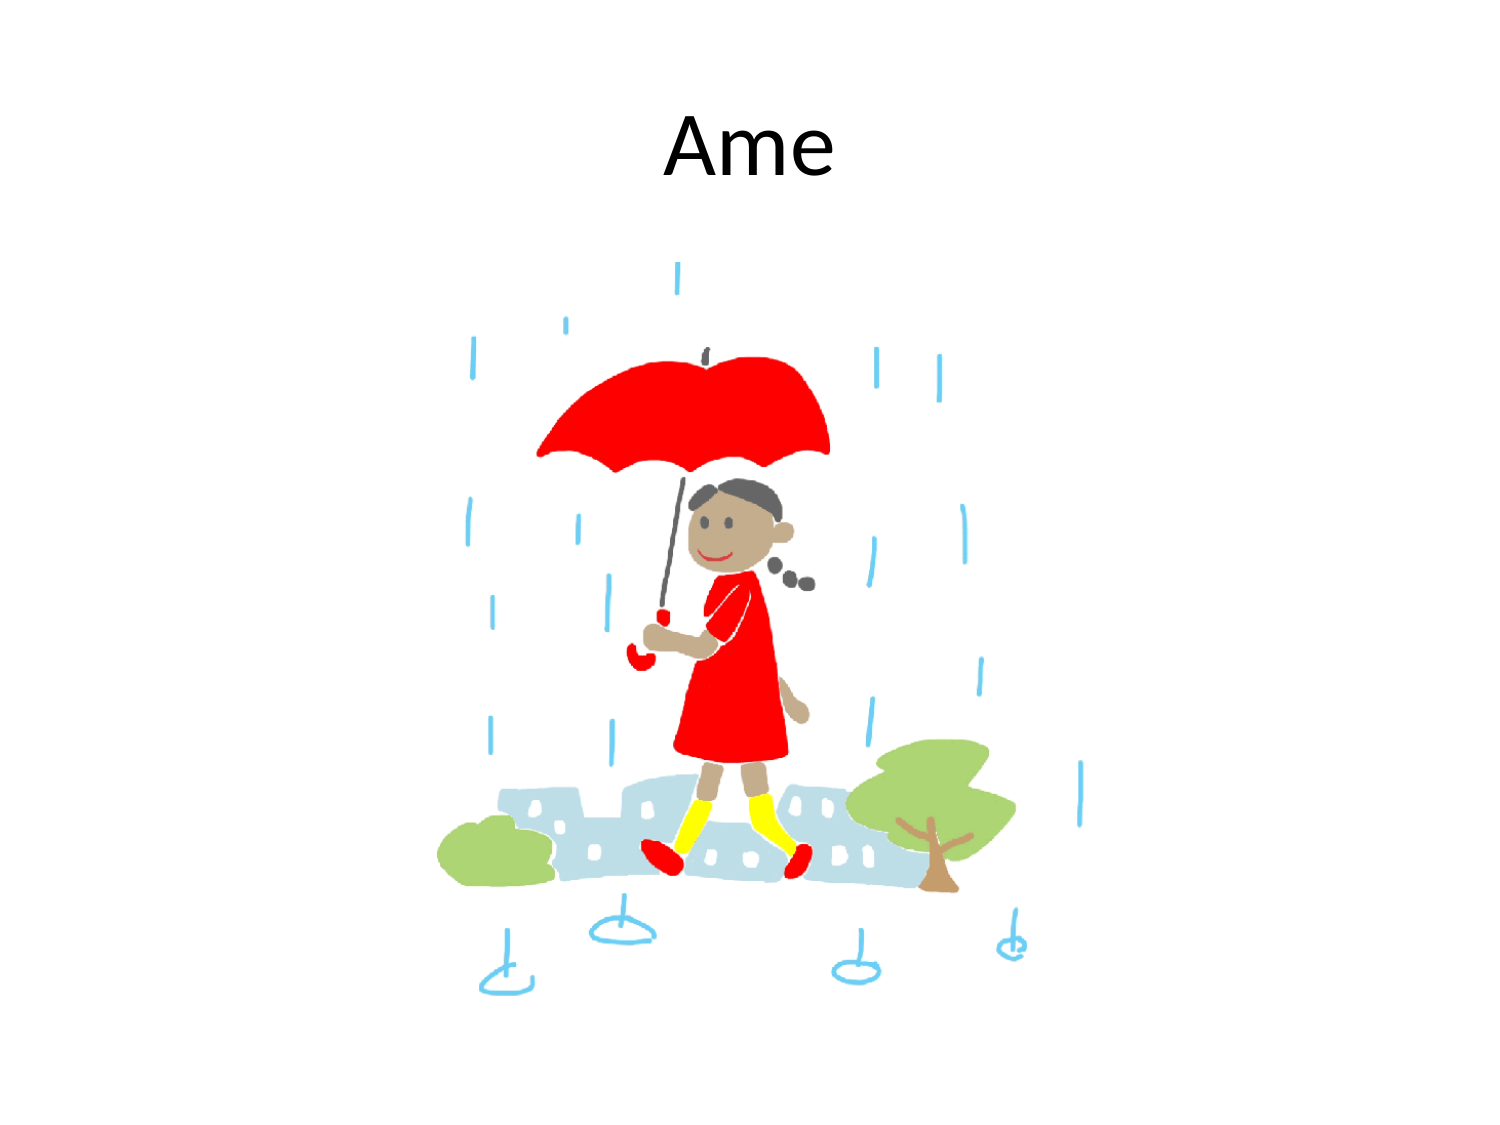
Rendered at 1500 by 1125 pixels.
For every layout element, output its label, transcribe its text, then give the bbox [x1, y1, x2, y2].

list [237, 262, 1263, 1006]
title Ame [75, 45, 1425, 233]
